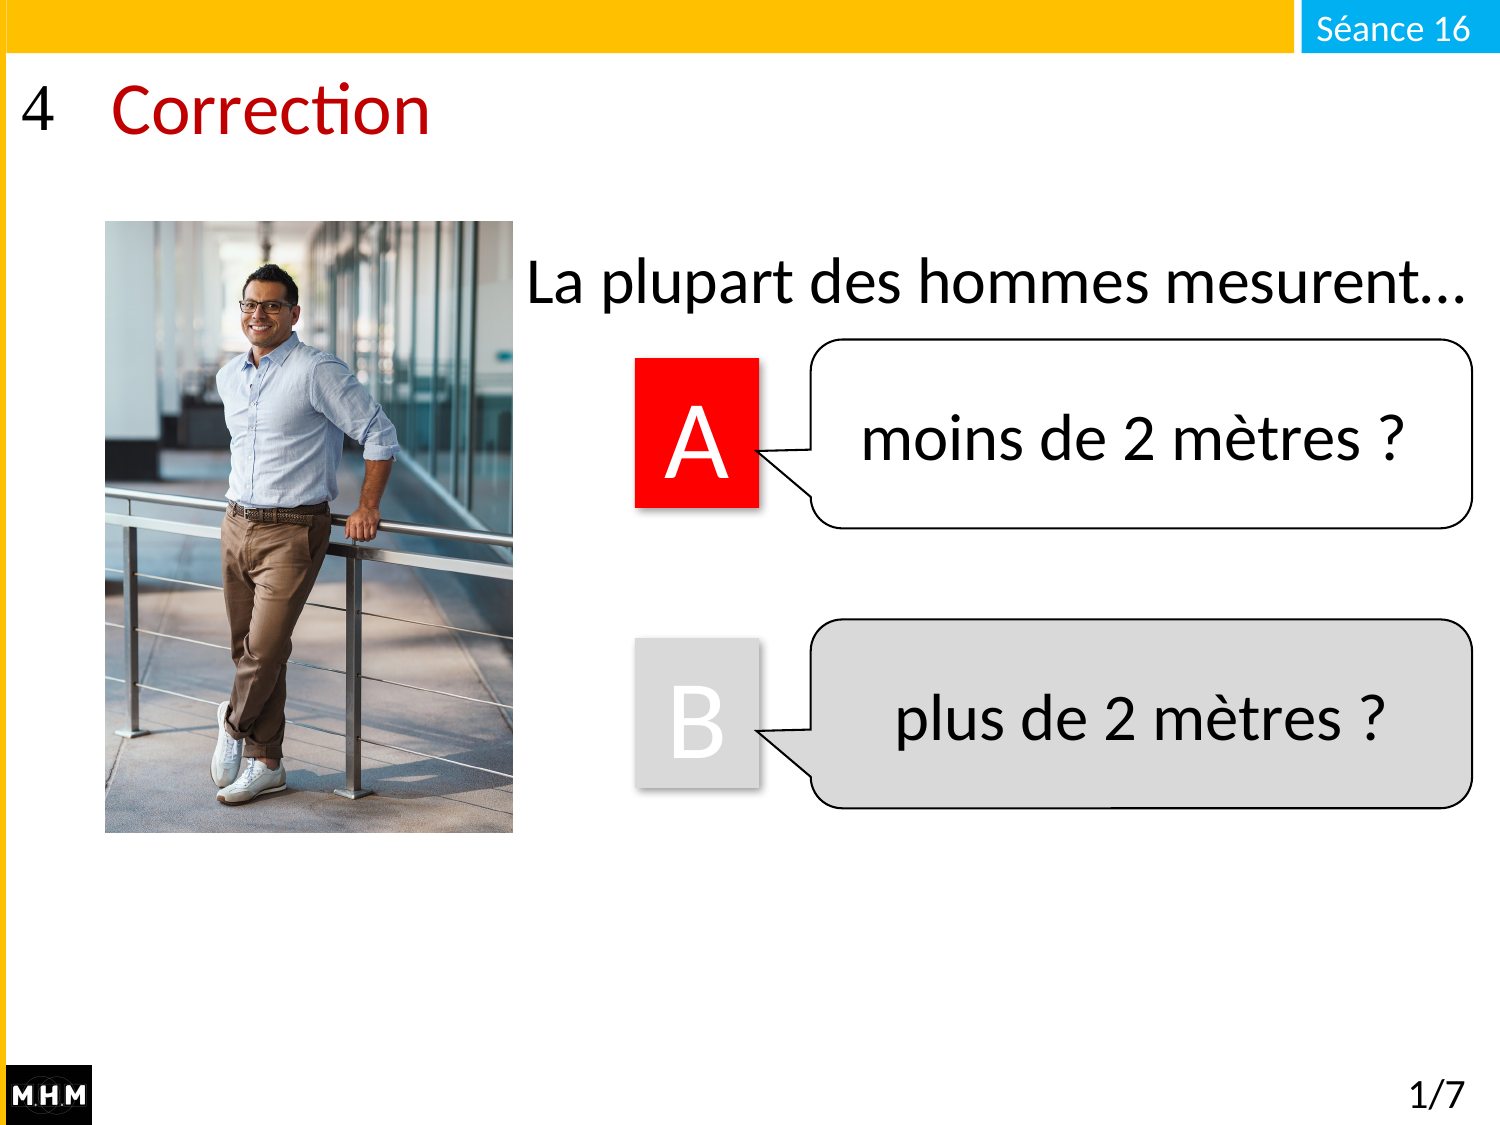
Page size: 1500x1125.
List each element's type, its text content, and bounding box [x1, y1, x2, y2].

text_box A [634, 358, 760, 508]
picture [105, 221, 513, 833]
list 1/7 [1373, 1064, 1500, 1125]
picture [6, 1065, 92, 1125]
text_box La plupart des hommes mesurent… [513, 238, 1500, 327]
text_box plus de 2 mètres ? [753, 618, 1474, 810]
title Correction [96, 60, 1391, 160]
text_box moins de 2 mètres ? [753, 338, 1474, 530]
text_box B [634, 638, 760, 788]
